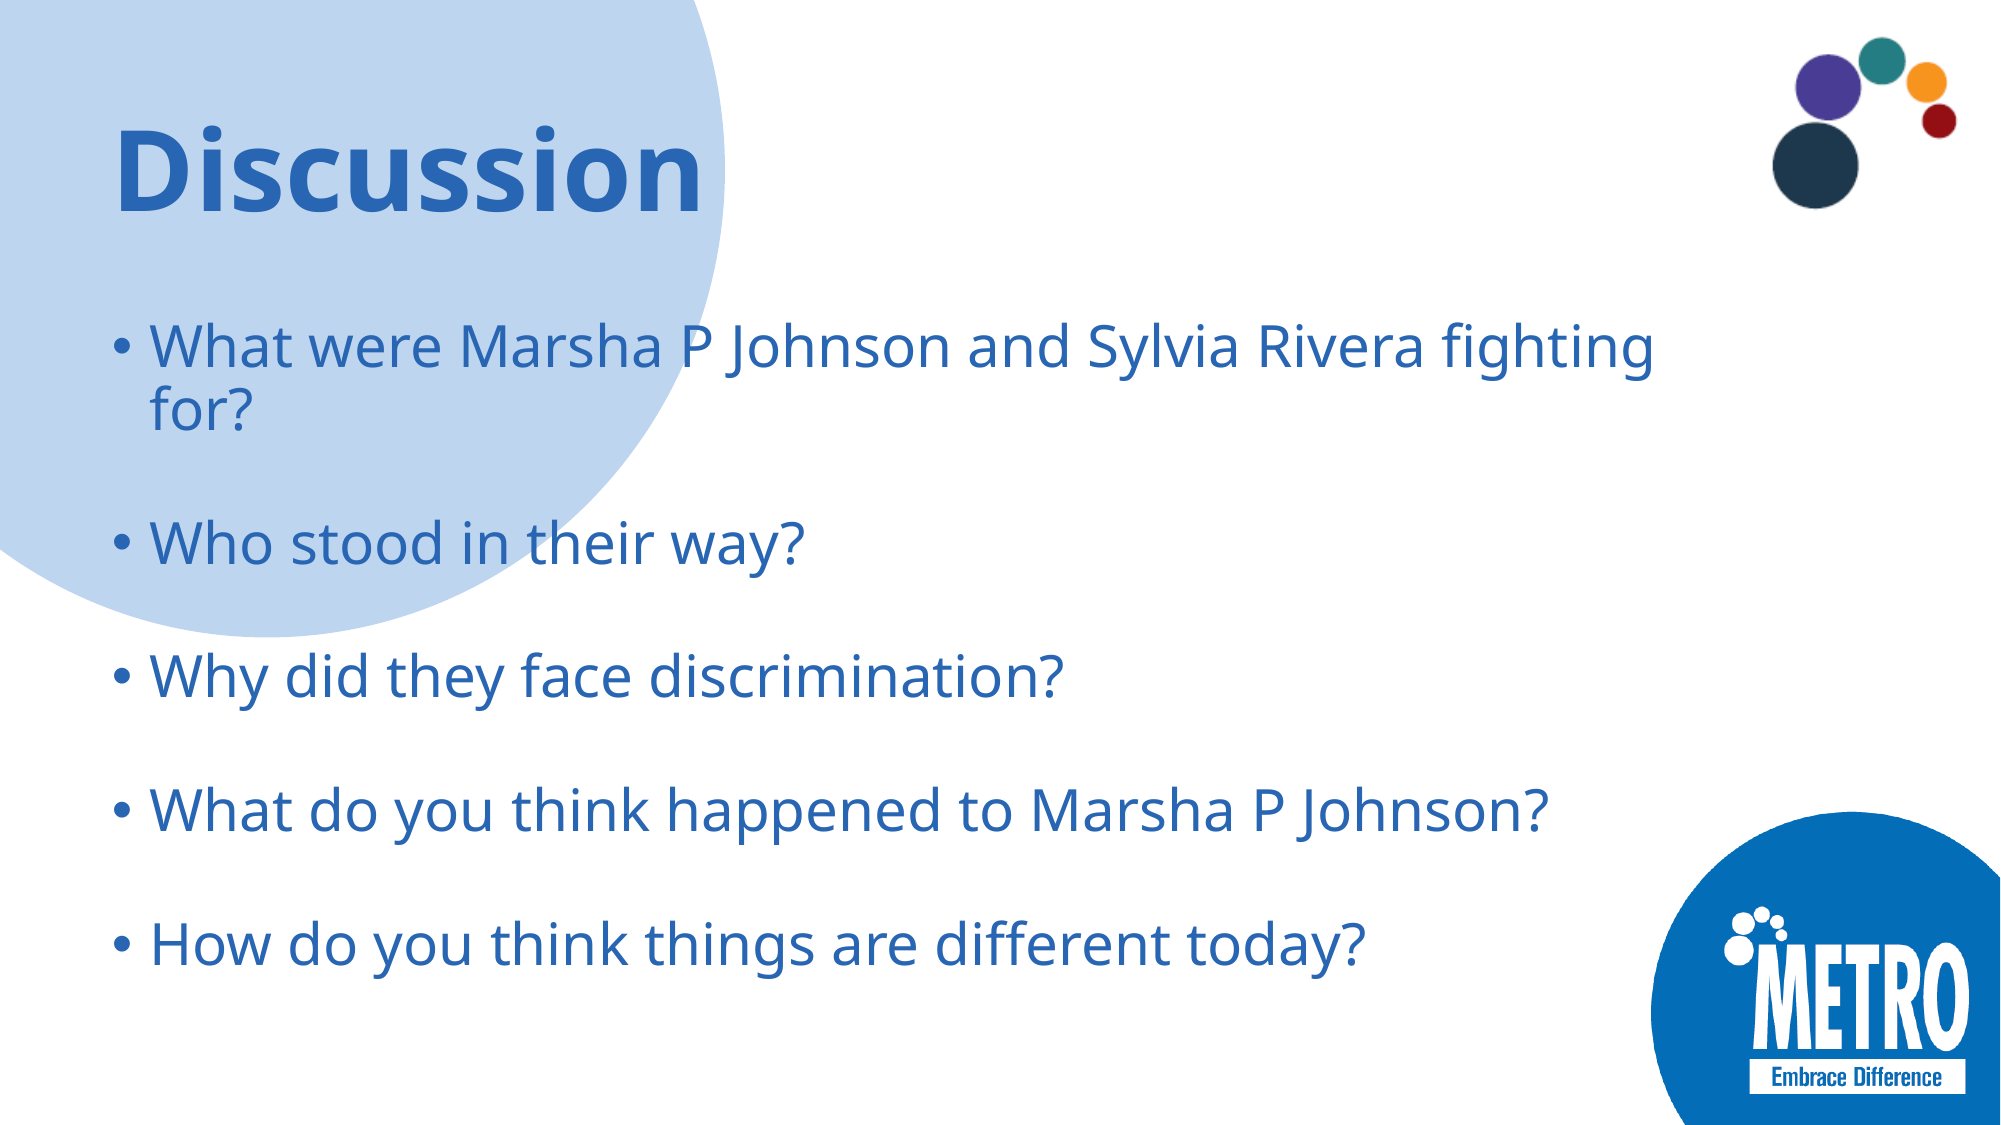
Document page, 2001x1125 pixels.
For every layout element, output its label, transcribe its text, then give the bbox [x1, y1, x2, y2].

title Discussion [96, 66, 1658, 284]
picture [1651, 811, 2001, 1125]
picture [1759, 31, 1964, 215]
list What were Marsha P Johnson and Sylvia Rivera fighting for? Who stood in their way? Why did they face discrimination? What do you think happened to Marsha P Johnson? How do you think things are different today? [96, 309, 1675, 970]
